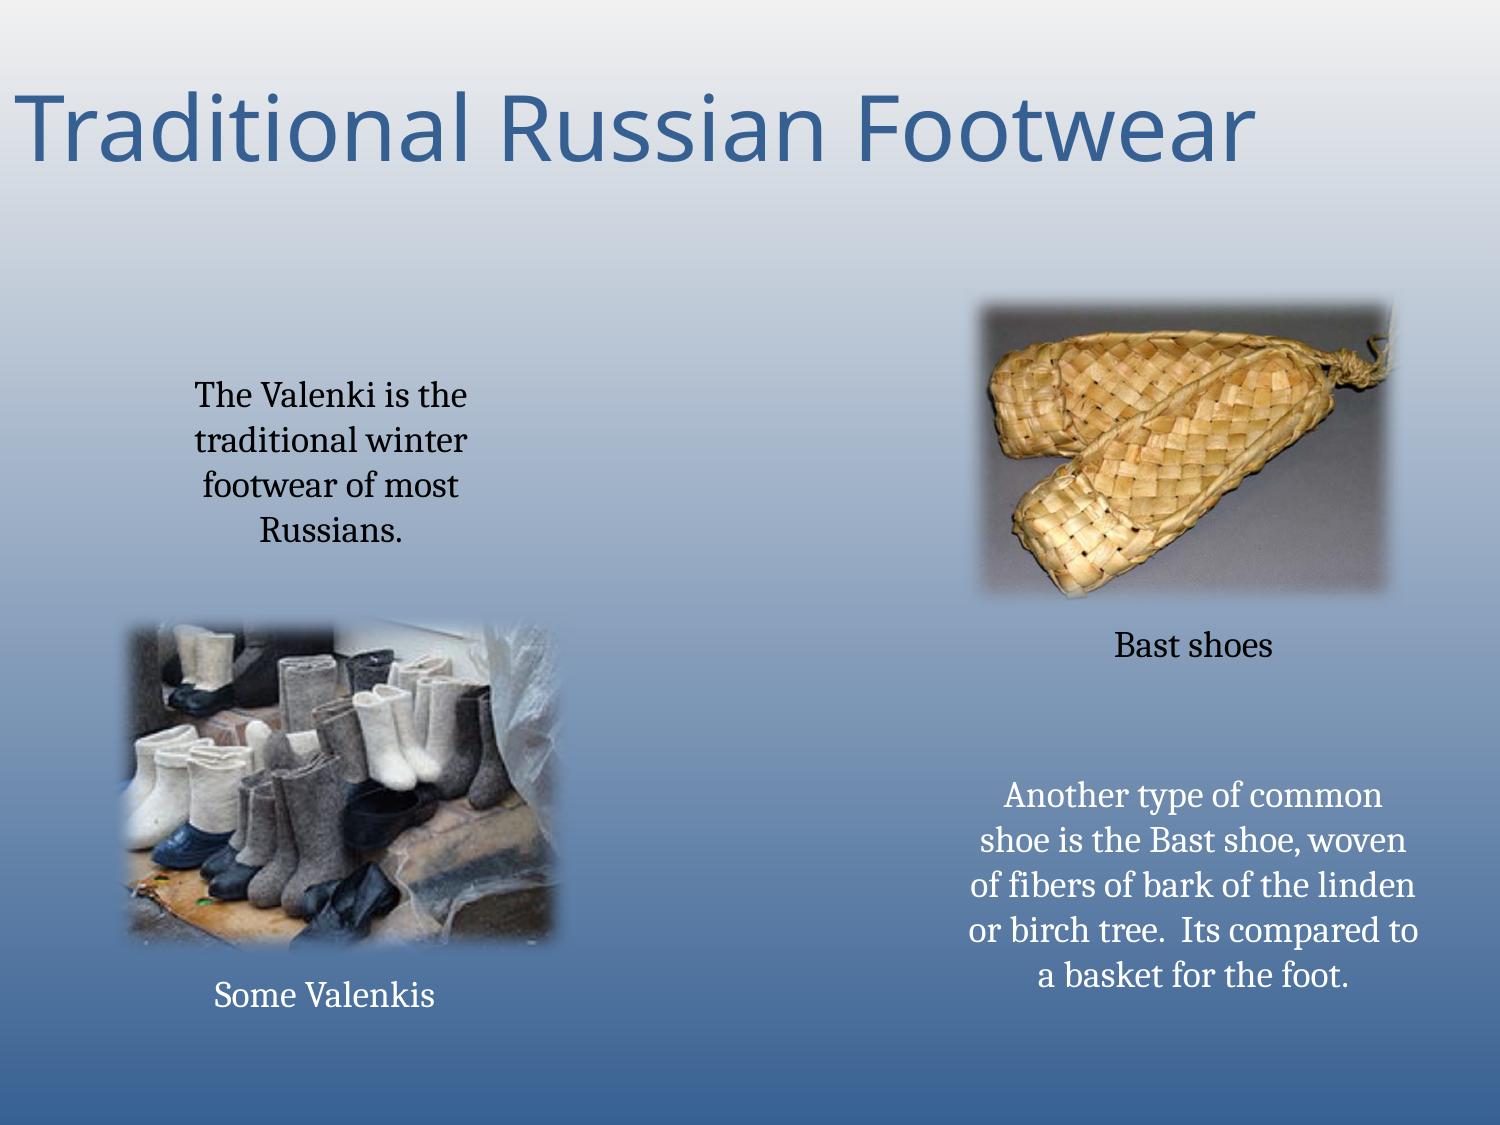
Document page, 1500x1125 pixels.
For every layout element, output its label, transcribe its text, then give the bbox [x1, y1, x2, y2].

text_box Traditional Russian Footwear [0, 62, 1500, 188]
text_box Some Valenkis [200, 966, 475, 1023]
picture [962, 287, 1405, 613]
picture [112, 612, 572, 957]
text_box Another type of common shoe is the Bast shoe, woven of fibers of bark of the linden or birch tree. Its compared to a basket for the foot. [950, 762, 1438, 1003]
text_box The Valenki is the traditional winter footwear of most Russians. [137, 362, 525, 558]
text_box Bast shoes [1062, 621, 1325, 673]
